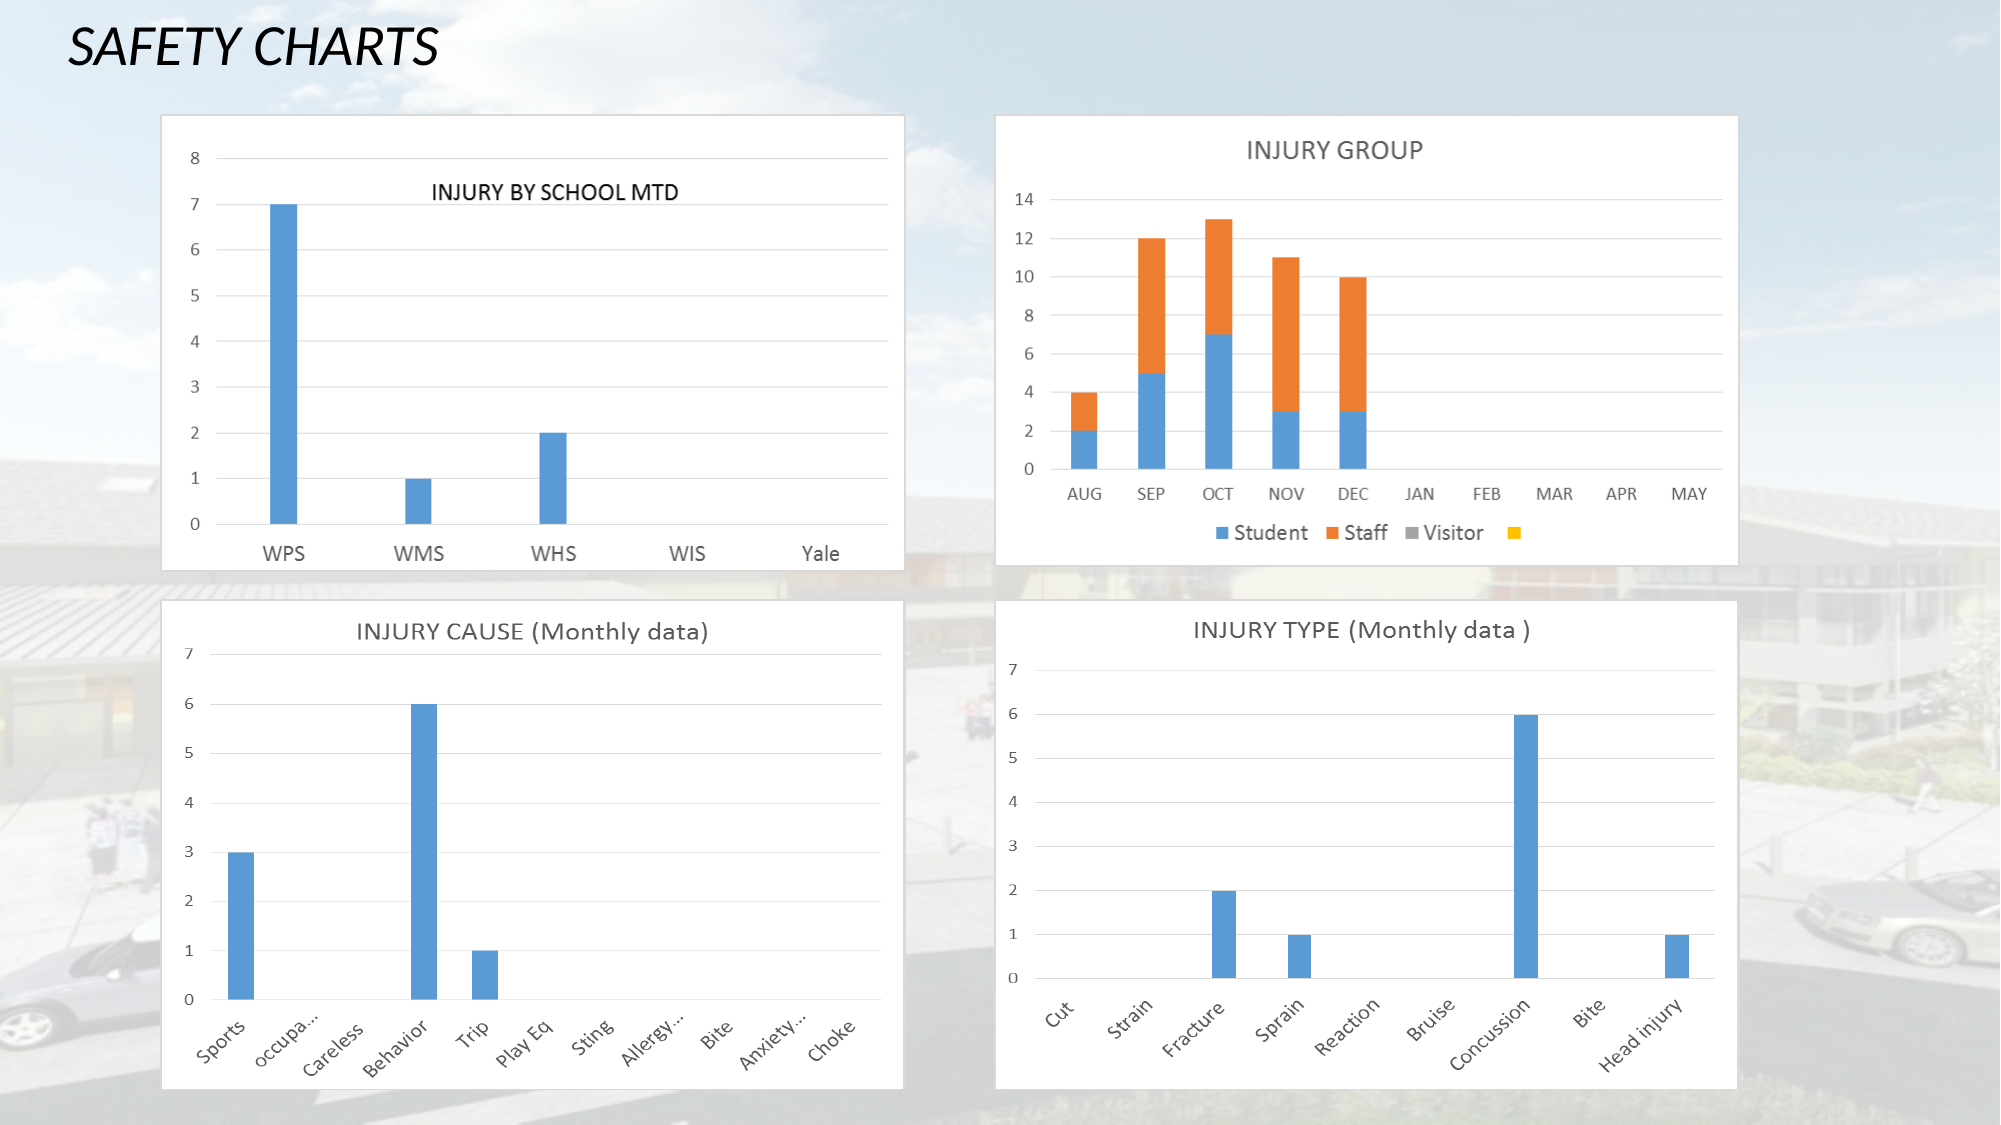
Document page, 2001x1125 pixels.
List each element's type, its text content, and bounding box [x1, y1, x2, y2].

picture [994, 114, 1740, 567]
picture [994, 599, 1740, 1090]
picture [160, 599, 906, 1090]
picture [160, 114, 906, 572]
text_box SAFETY CHARTS [53, 0, 468, 85]
